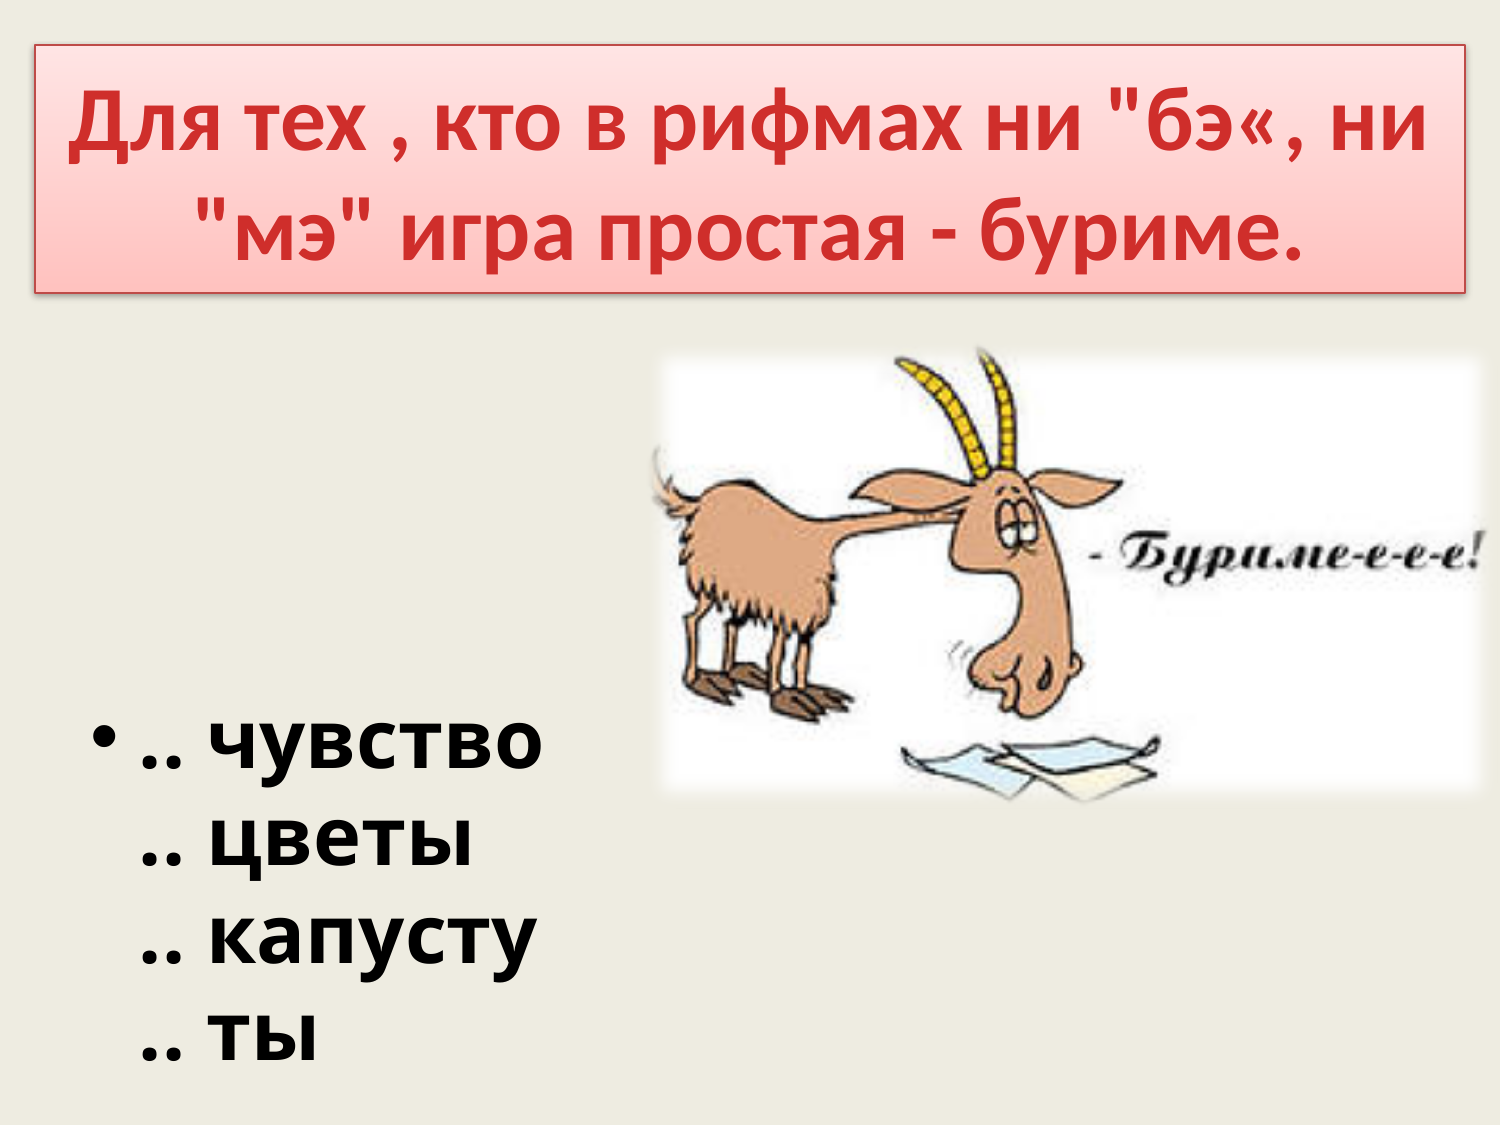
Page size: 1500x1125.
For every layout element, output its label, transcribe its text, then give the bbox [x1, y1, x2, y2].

title Для тех , кто в рифмах ни "бэ«, ни "мэ" игра простая - буриме. [34, 44, 1466, 294]
list .. чувство .. цветы .. капусту .. ты [75, 679, 1425, 1090]
picture [643, 339, 1498, 809]
